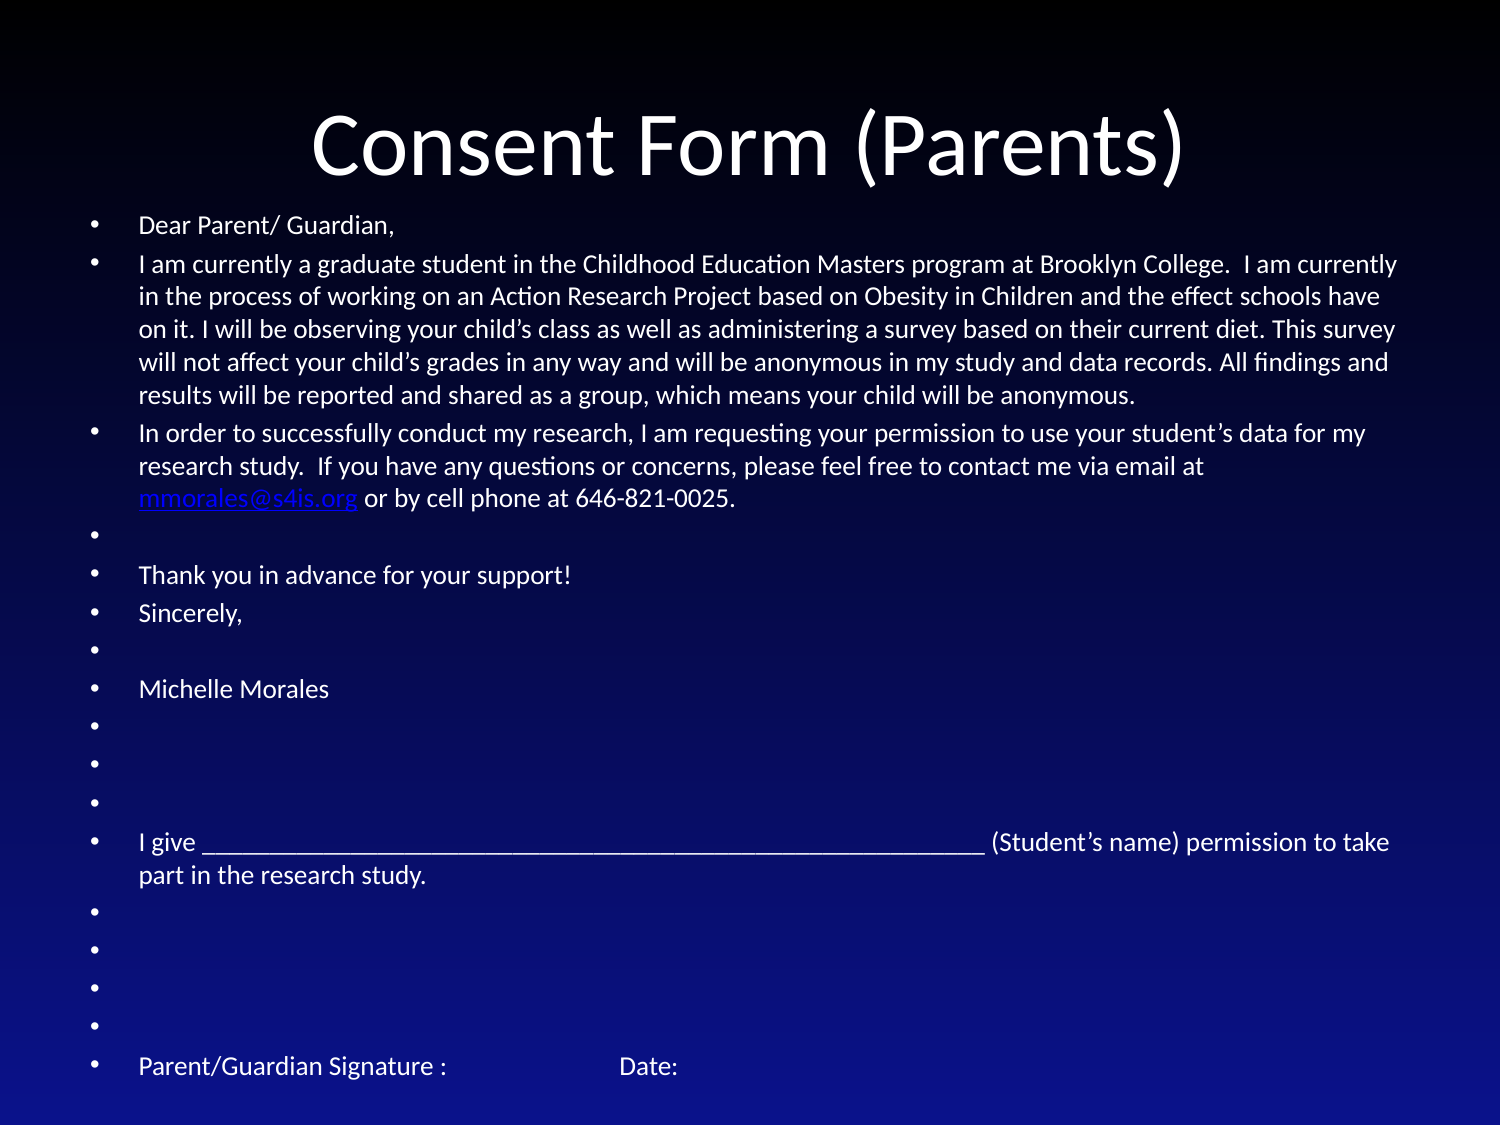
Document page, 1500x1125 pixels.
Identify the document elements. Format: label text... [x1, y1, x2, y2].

title Consent Form (Parents) [75, 45, 1425, 200]
list Dear Parent/ Guardian, I am currently a graduate student in the Childhood Education Masters program at Brooklyn College. I am currently in the process of working on an Action Research Project based on Obesity in Children and the effect schools have on it. I will be observing your child’s class as well as administering a survey based on their current diet. This survey will not affect your child’s grades in any way and will be anonymous in my study and data records. All findings and results will be reported and shared as a group, which means your child will be anonymous. In order to successfully conduct my research, I am requesting your permission to use your student’s data for my research study. If you have any questions or concerns, please feel free to contact me via email at mmorales@s4is.org or by cell phone at 646-821-0025. Thank you in advance for your support! Sincerely, Michelle Morales I give __________________________________________________________ (Student’s name) permission to take part in the research study. Parent/Guardian Signature : Date: [75, 200, 1425, 1100]
